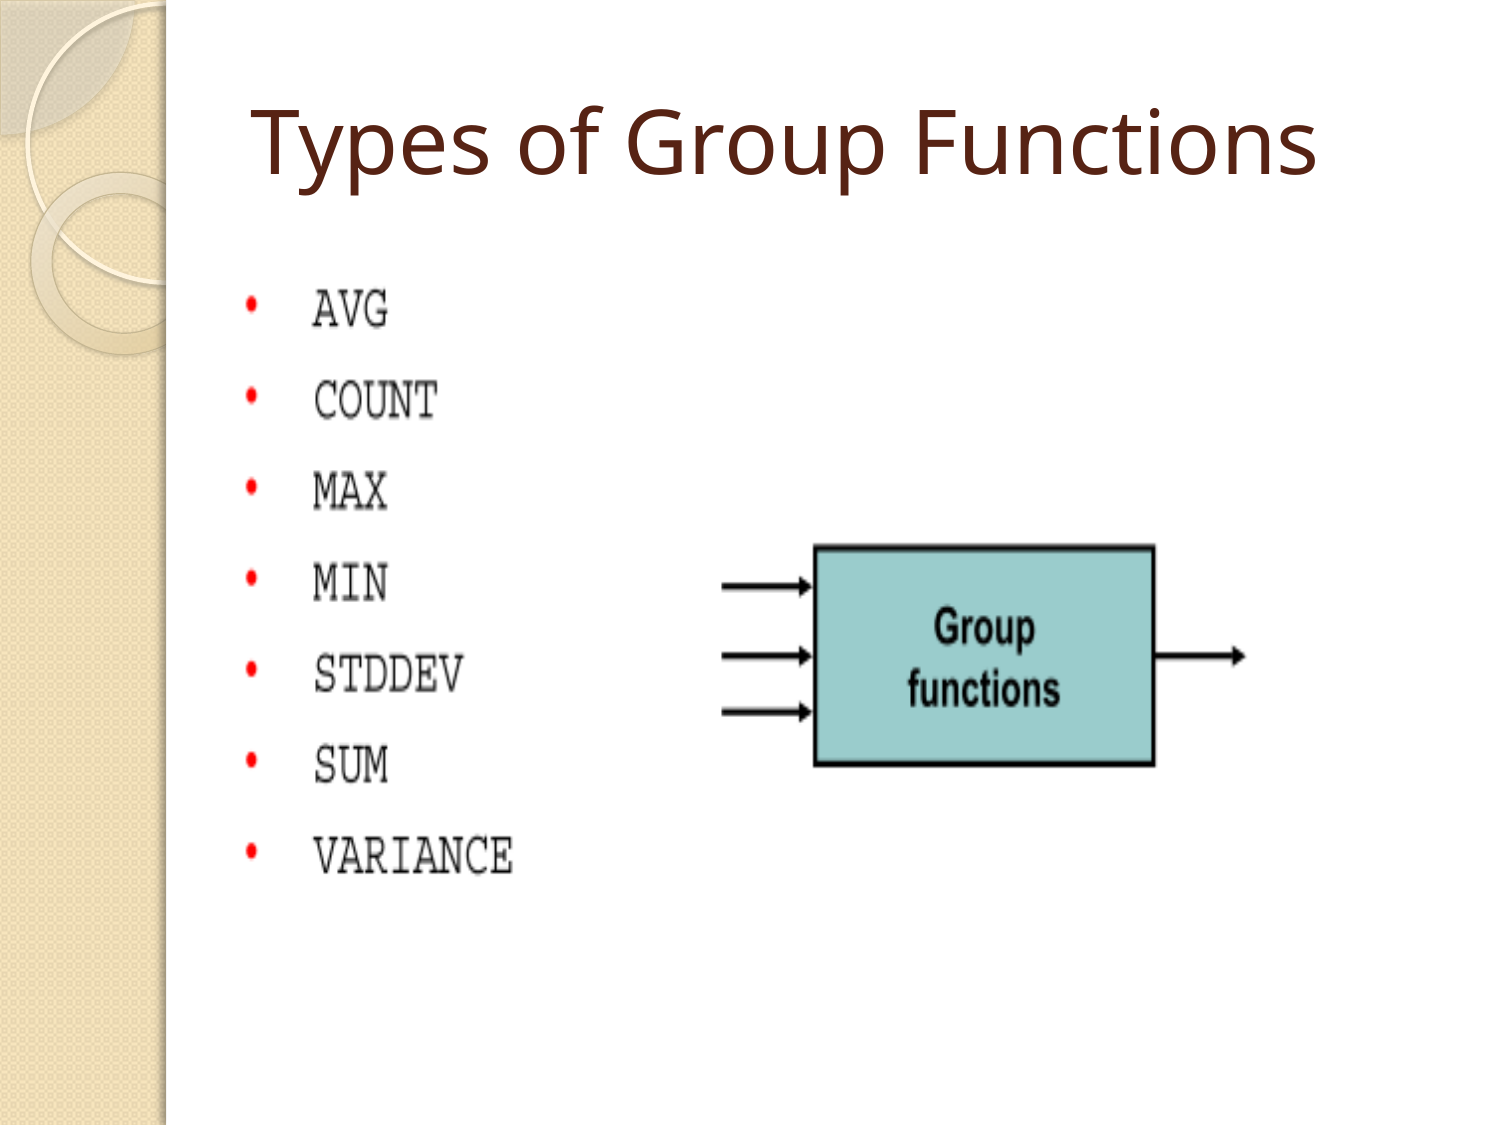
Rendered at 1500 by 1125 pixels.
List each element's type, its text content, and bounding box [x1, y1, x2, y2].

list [174, 199, 1500, 1125]
title Types of Group Functions [235, 45, 1466, 196]
